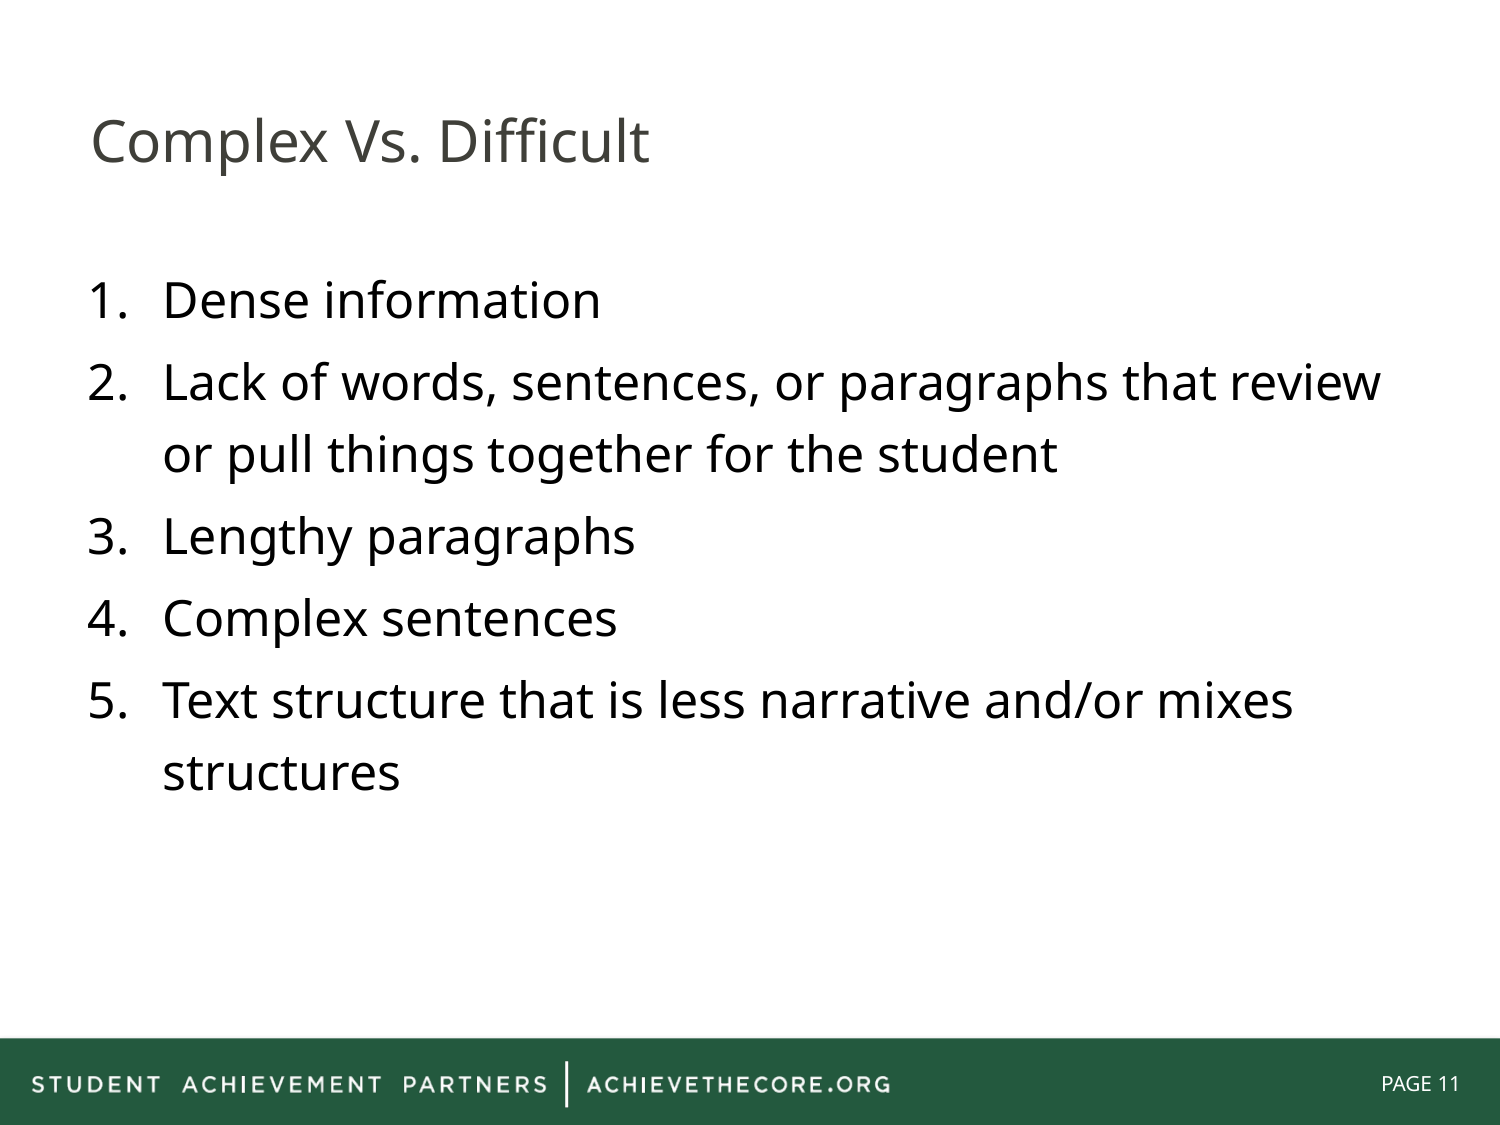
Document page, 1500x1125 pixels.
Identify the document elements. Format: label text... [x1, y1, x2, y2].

title Complex Vs. Difficult [75, 45, 1425, 233]
list Dense information Lack of words, sentences, or paragraphs that review or pull things together for the student Lengthy paragraphs Complex sentences Text structure that is less narrative and/or mixes structures [72, 249, 1423, 992]
